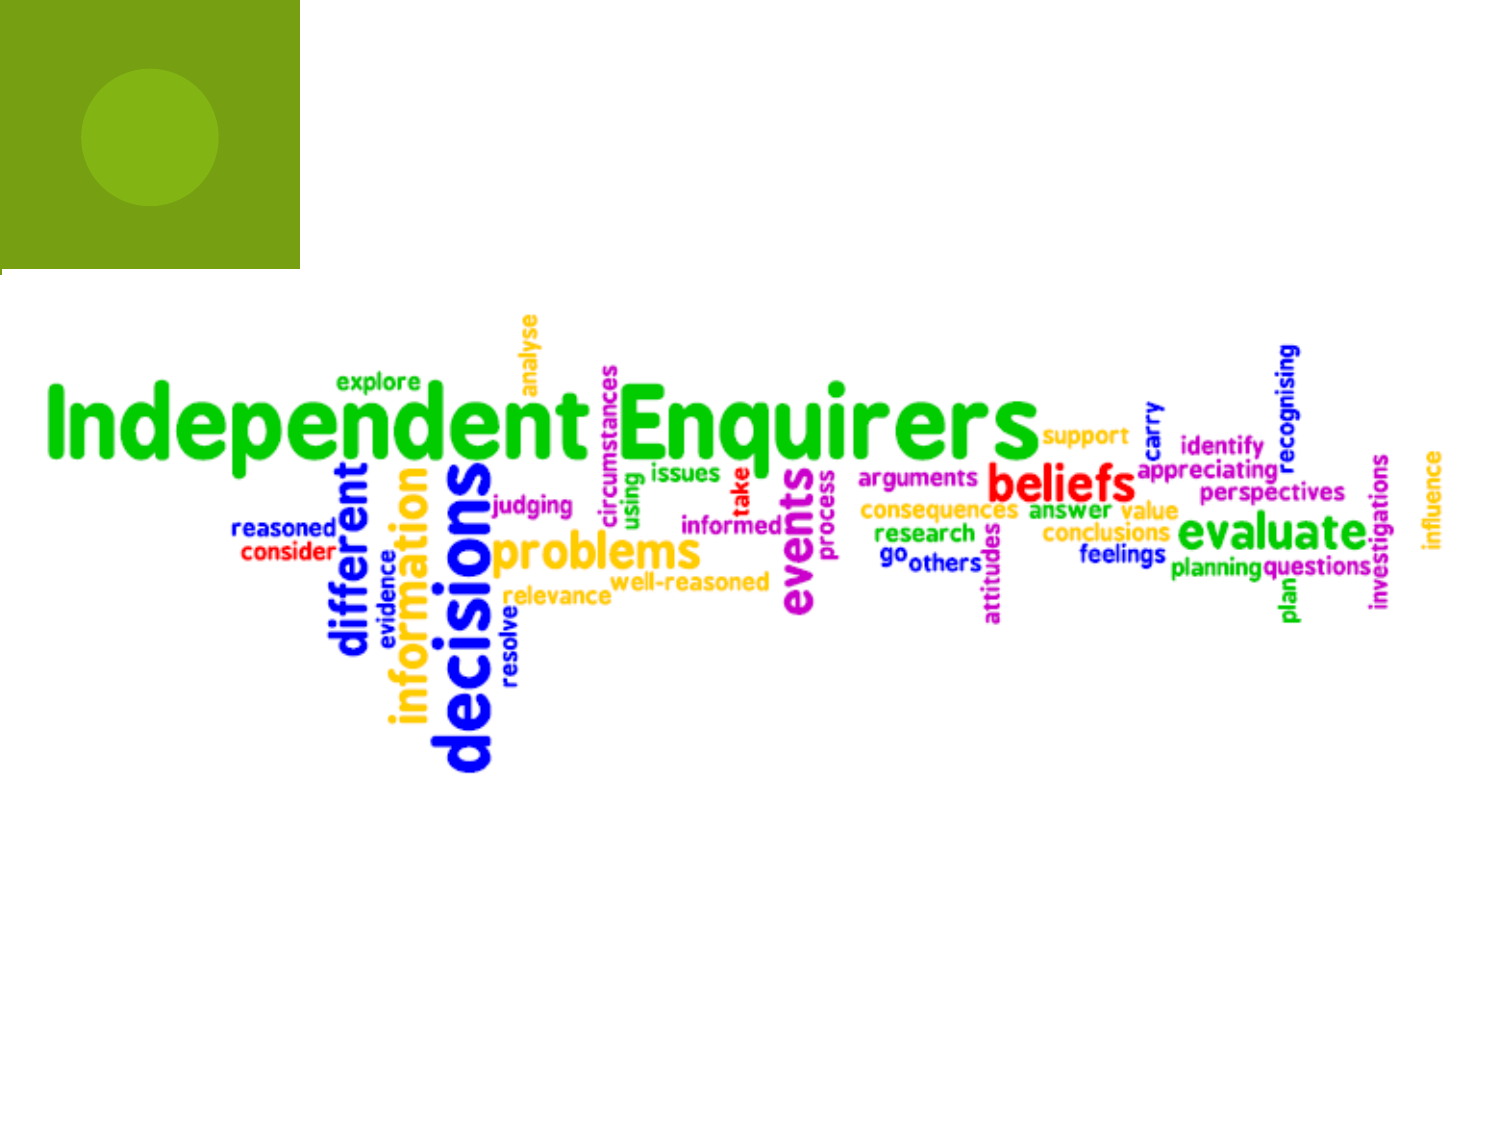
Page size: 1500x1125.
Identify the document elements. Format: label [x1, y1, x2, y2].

picture [2, 269, 1498, 856]
